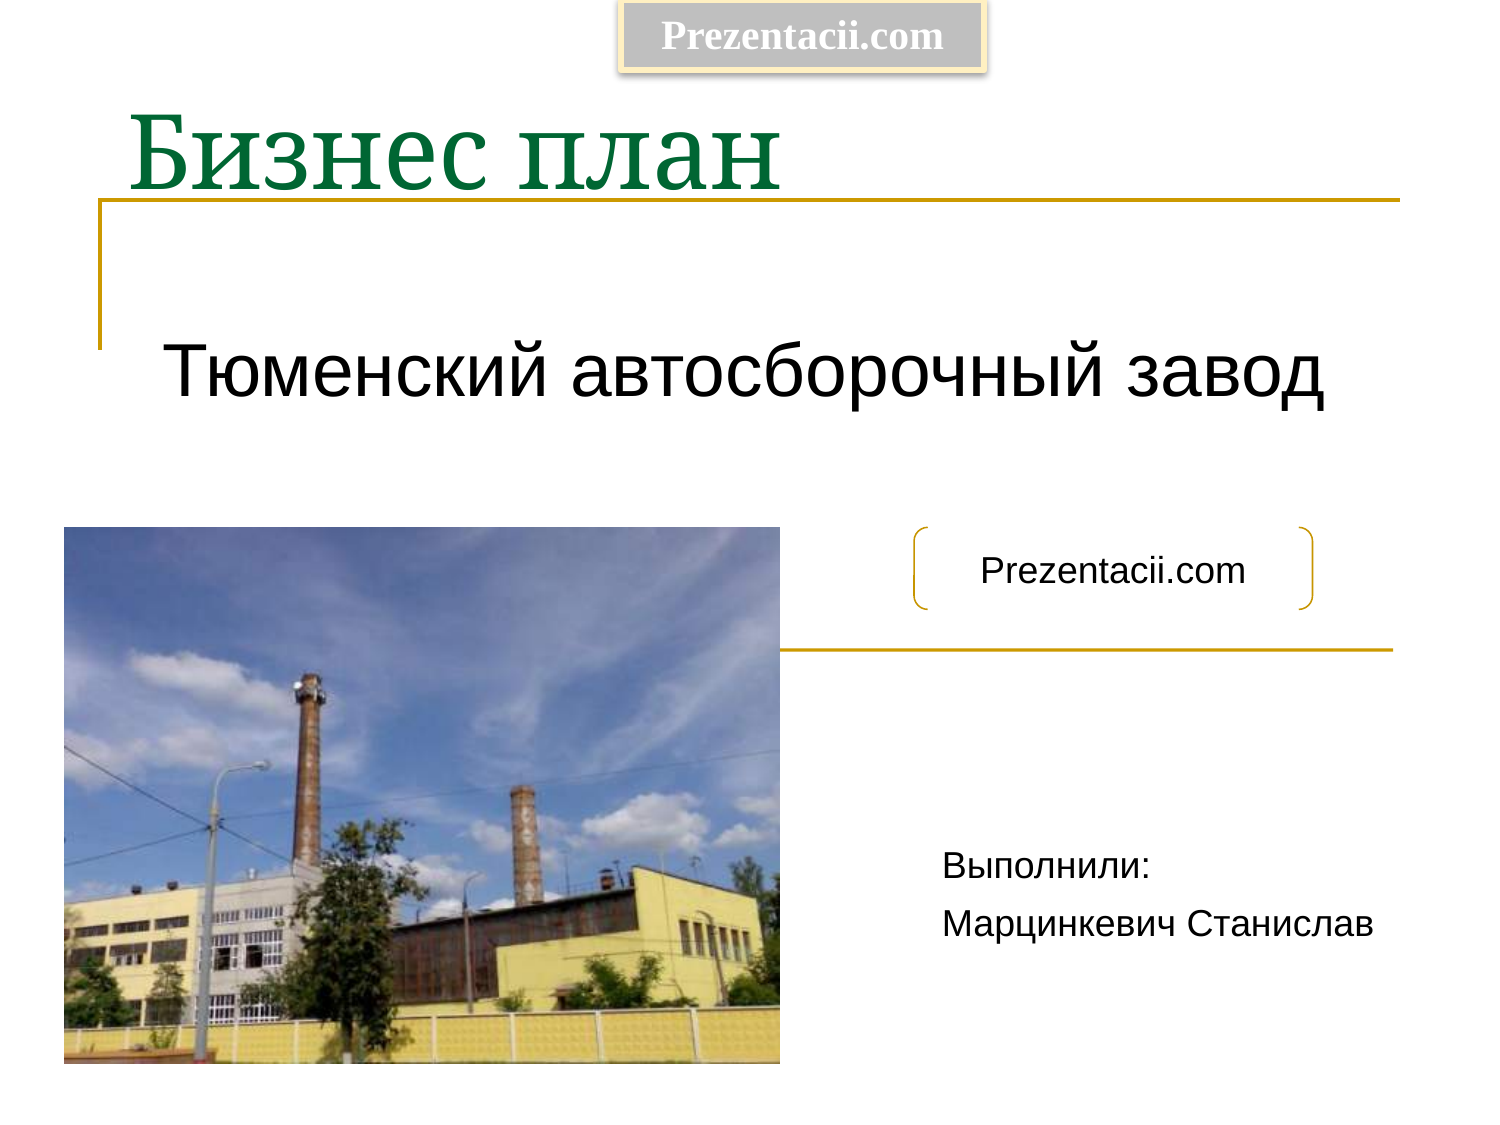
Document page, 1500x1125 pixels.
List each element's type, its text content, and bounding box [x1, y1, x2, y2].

text_box Выполнили: Марцинкевич Станислав [927, 834, 1424, 1067]
text_box Prezentacii.com [618, 0, 987, 73]
text_box Prezentacii.com [913, 526, 1314, 611]
title Бизнес план [111, 77, 1388, 320]
picture [64, 526, 780, 1064]
subtitle Тюменский автосборочный завод [147, 314, 1424, 603]
